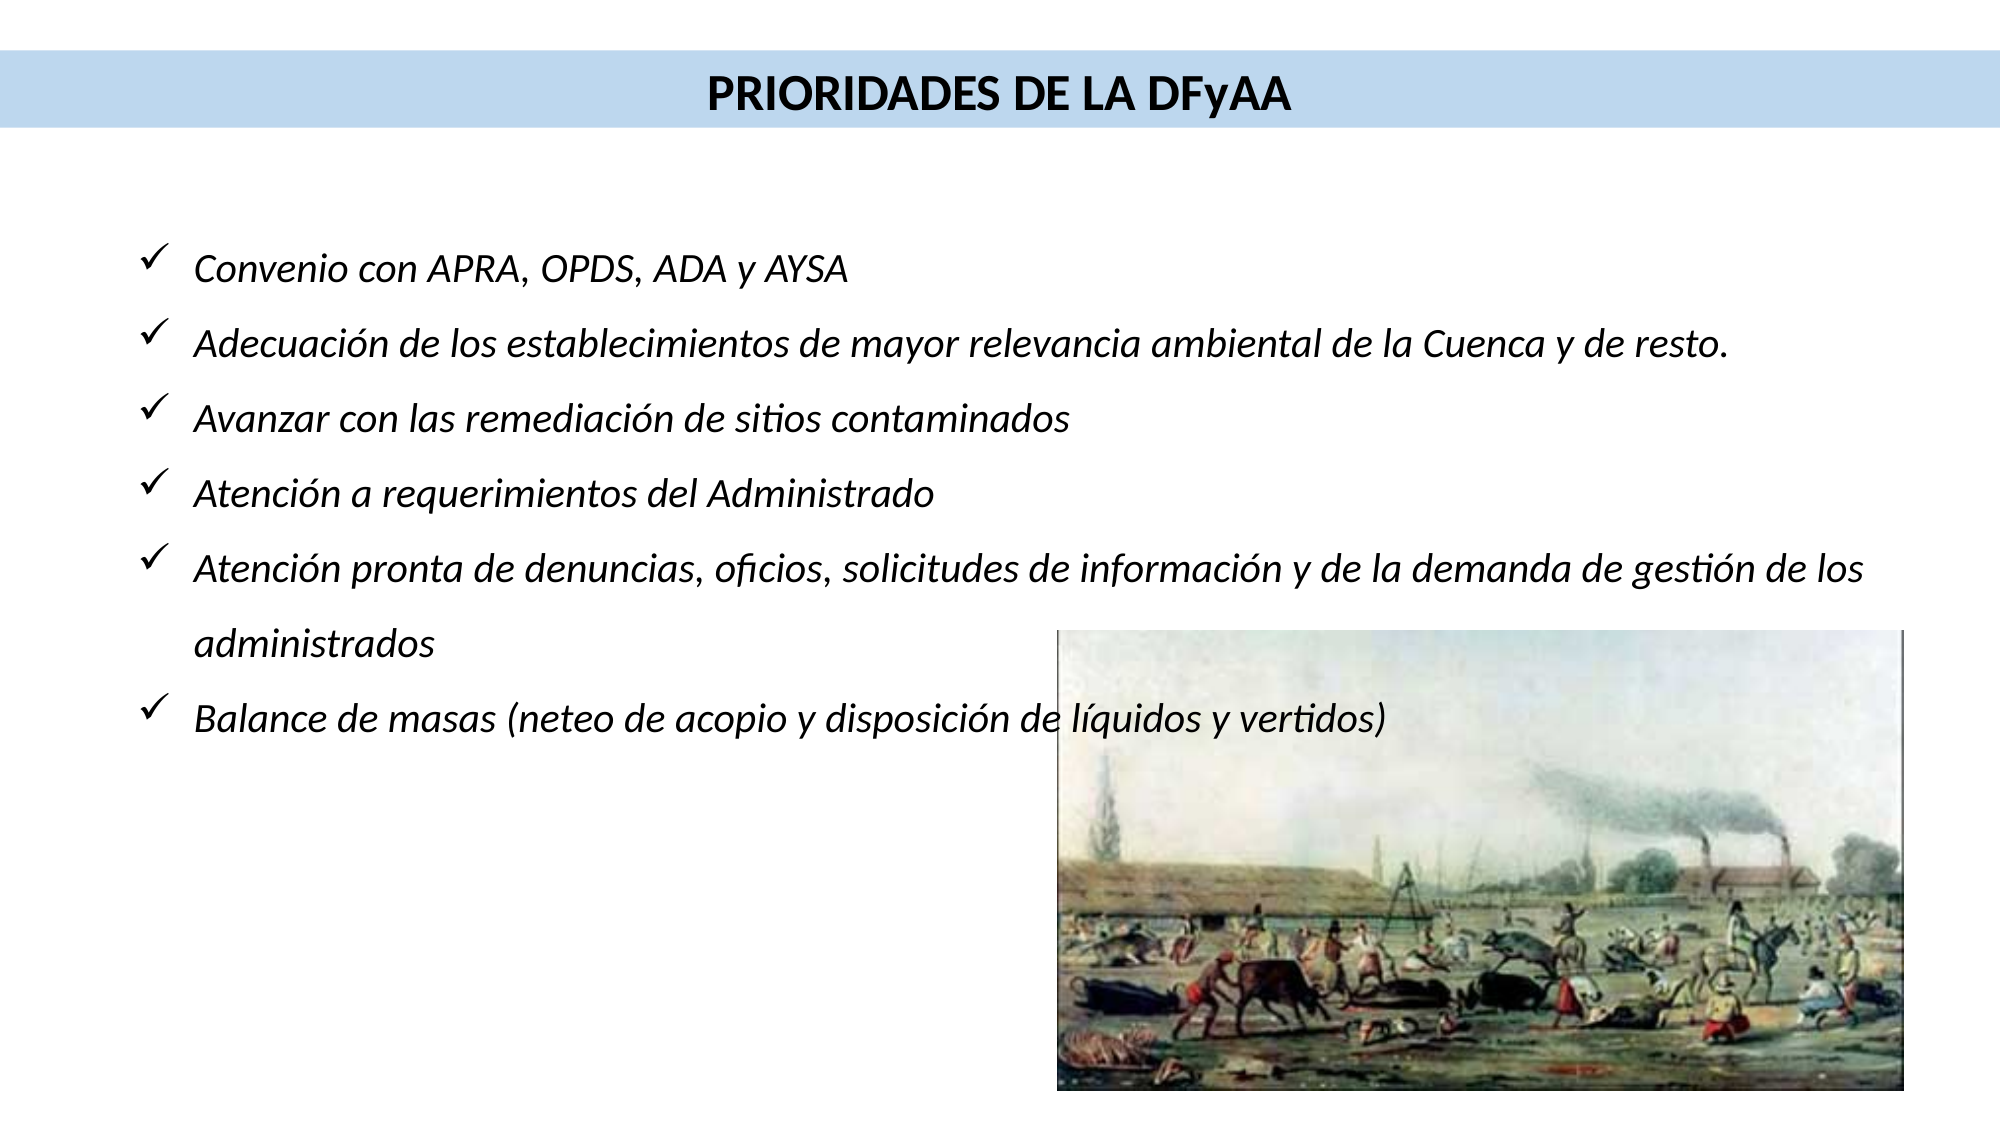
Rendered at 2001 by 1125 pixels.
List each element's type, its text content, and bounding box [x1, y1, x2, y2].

text_box PRIORIDADES DE LA DFyAA [0, 50, 2000, 128]
text_box Convenio con APRA, OPDS, ADA y AYSA Adecuación de los establecimientos de mayor relevancia ambiental de la Cuenca y de resto. Avanzar con las remediación de sitios contaminados Atención a requerimientos del Administrado Atención pronta de denuncias, oficios, solicitudes de información y de la demanda de gestión de los administrados Balance de masas (neteo de acopio y disposición de líquidos y vertidos) [122, 208, 1937, 748]
picture [1057, 630, 1904, 1091]
